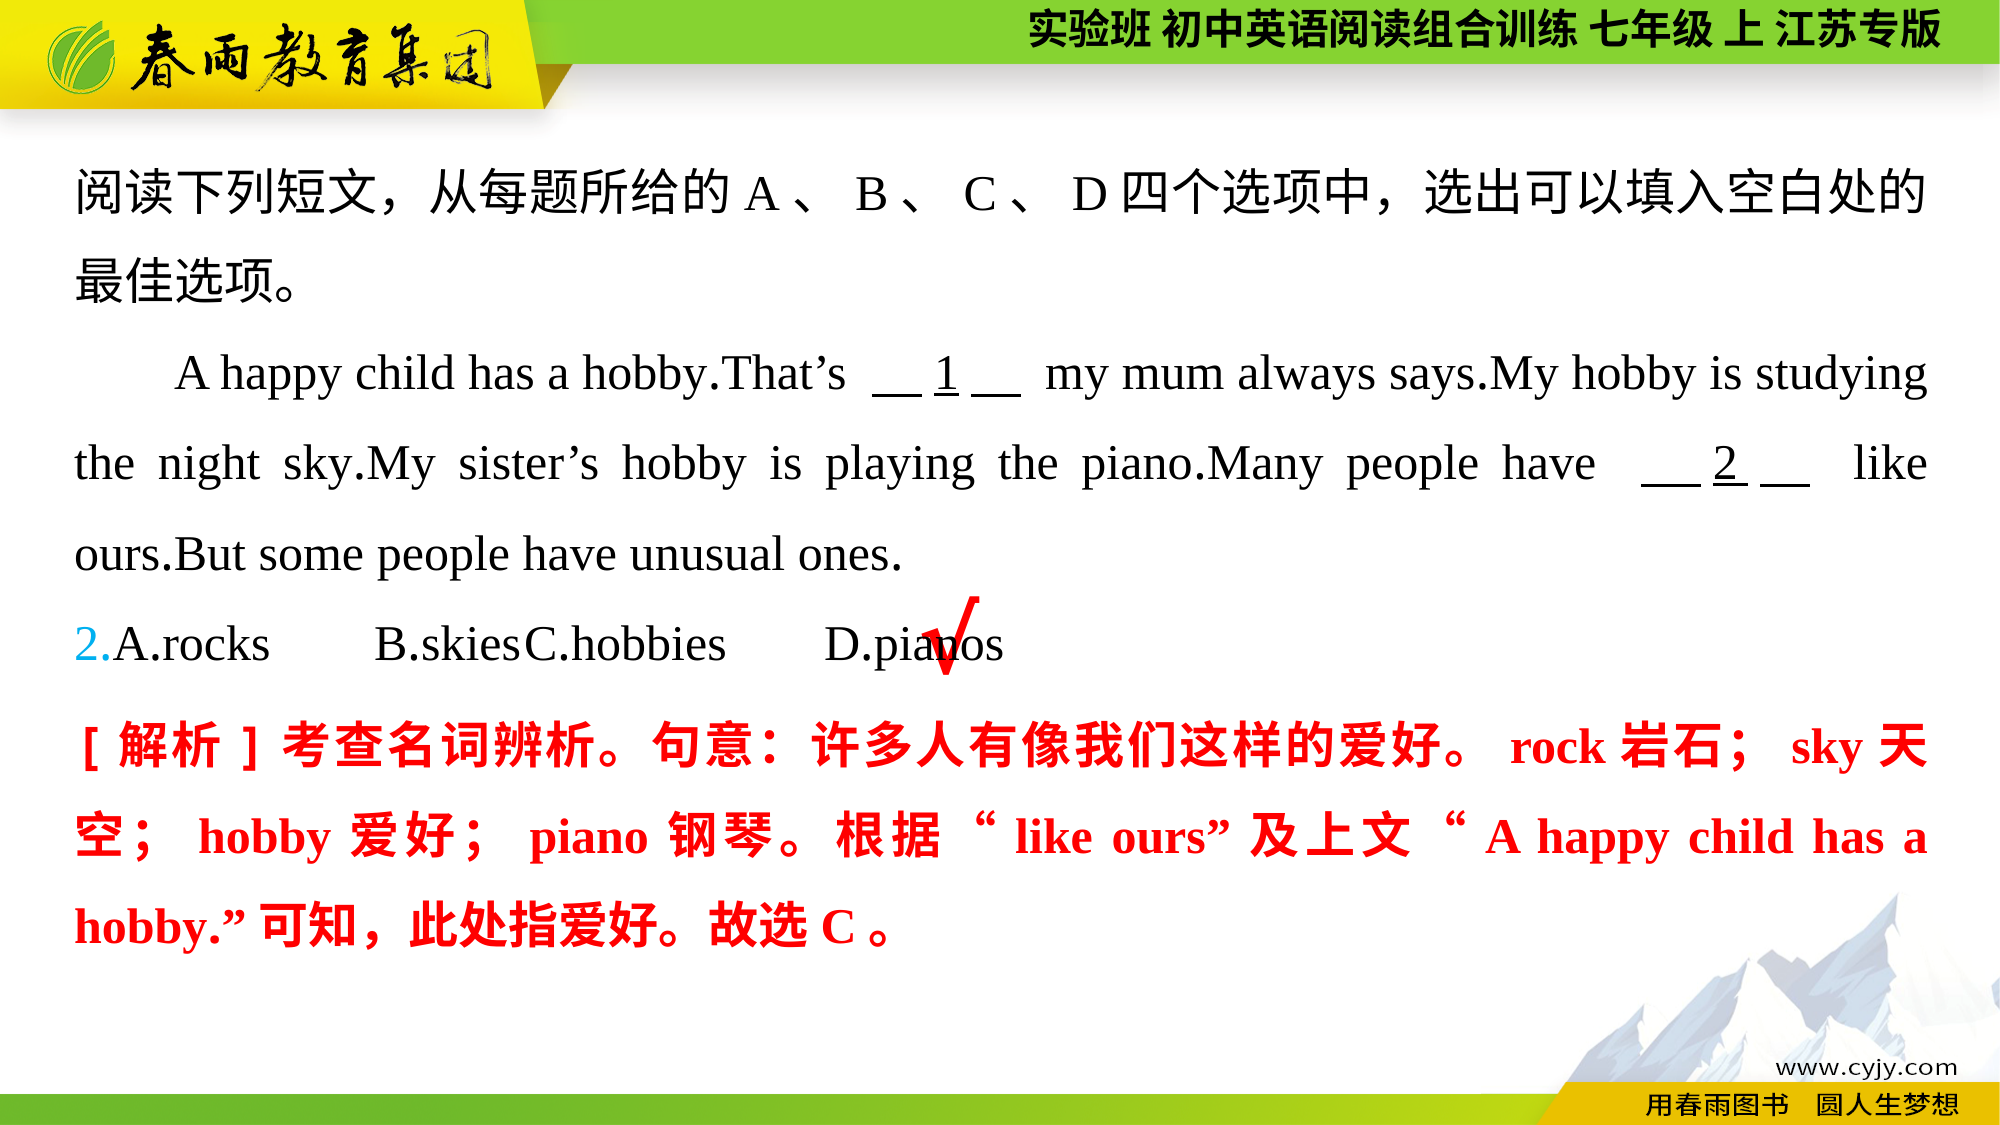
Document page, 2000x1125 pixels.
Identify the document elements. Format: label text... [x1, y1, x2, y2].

list 阅读下列短文，从每题所给的A、B、C、D四个选项中，选出可以填入空白处的最佳选项。 A happy child has a hobby.That’s 1 my mum always says.My hobby is studying the night sky.My sister’s hobby is playing the piano.Many people have 2 like ours.But some people have unusual ones. 2.A.rocks B.skies C.hobbies D.pianos [59, 122, 1944, 675]
text_box [解析]考查名词辨析。句意：许多人有像我们这样的爱好。rock岩石；sky天空；hobby爱好；piano钢琴。根据“like ours”及上文“A happy child has a hobby.”可知，此处指爱好。故选C。 [59, 675, 1944, 961]
picture [0, 0, 2000, 1125]
